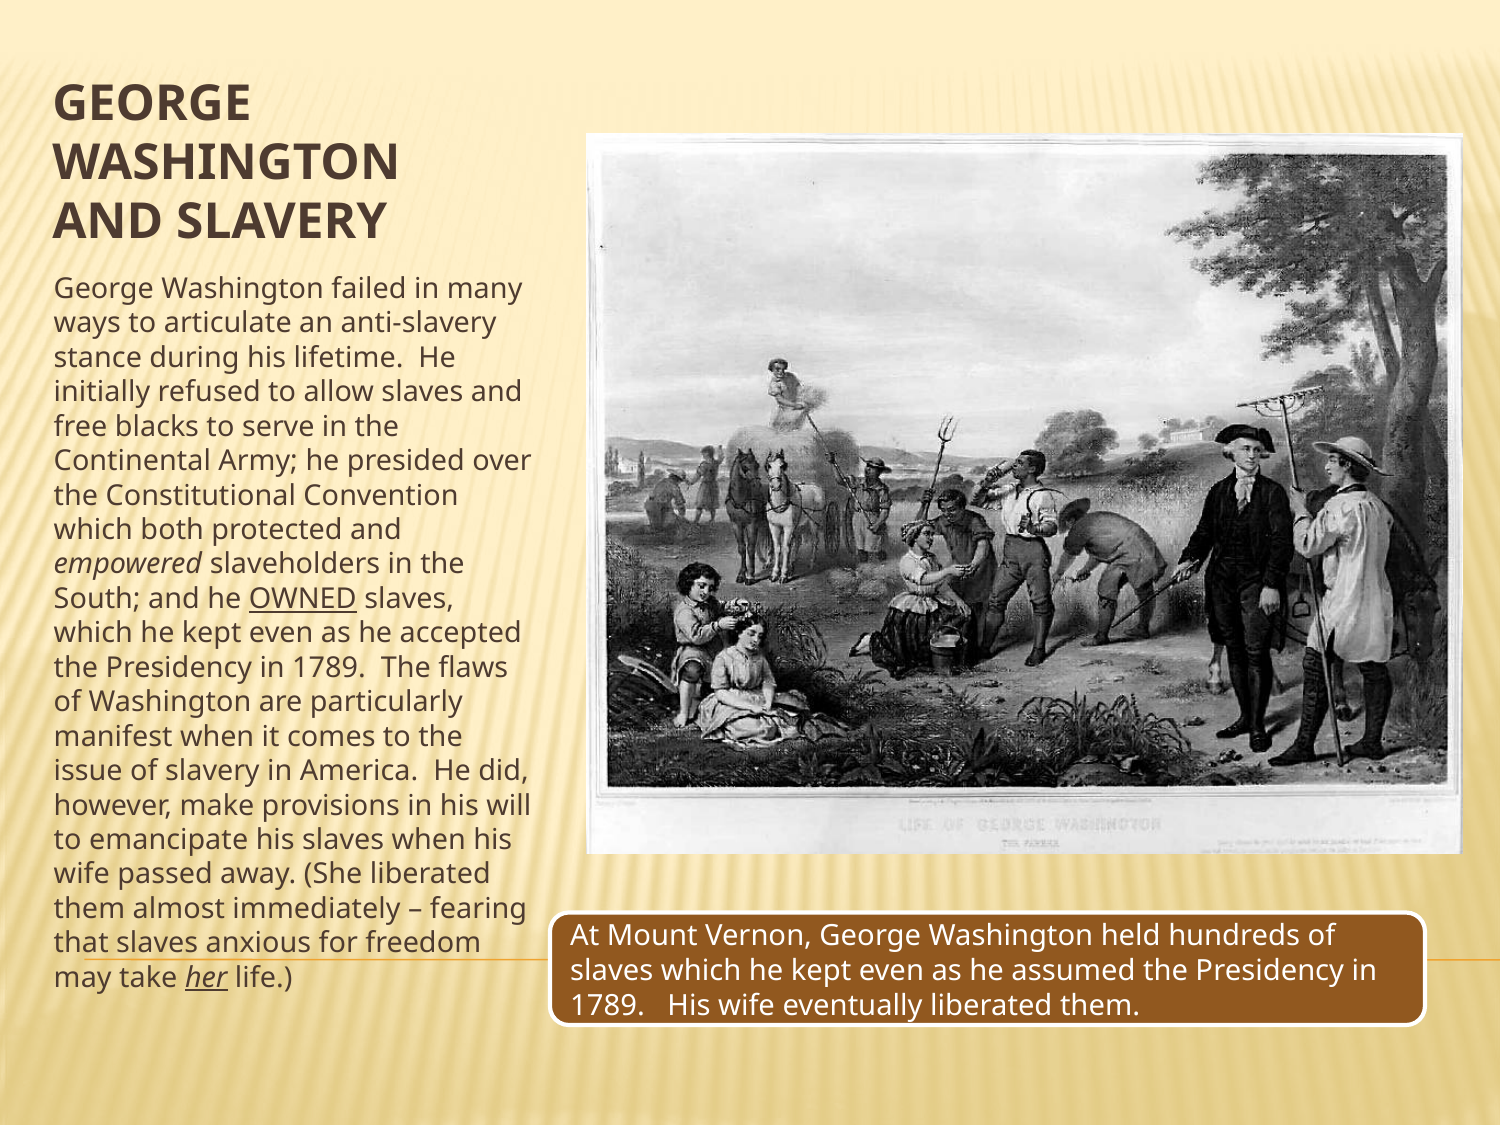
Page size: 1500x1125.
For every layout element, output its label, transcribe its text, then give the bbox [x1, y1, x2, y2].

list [586, 133, 1463, 855]
text_box At Mount Vernon, George Washington held hundreds of slaves which he kept even as he assumed the Presidency in 1789. His wife eventually liberated them. [547, 910, 1428, 1028]
list George Washington failed in many ways to articulate an anti-slavery stance during his lifetime. He initially refused to allow slaves and free blacks to serve in the Continental Army; he presided over the Constitutional Convention which both protected and empowered slaveholders in the South; and he OWNED slaves, which he kept even as he accepted the Presidency in 1789. The flaws of Washington are particularly manifest when it comes to the issue of slavery in America. He did, however, make provisions in his will to emancipate his slaves when his wife passed away. (She liberated them almost immediately – fearing that slaves anxious for freedom may take her life.) [39, 262, 552, 1013]
title George Washington and Slavery [37, 62, 490, 257]
